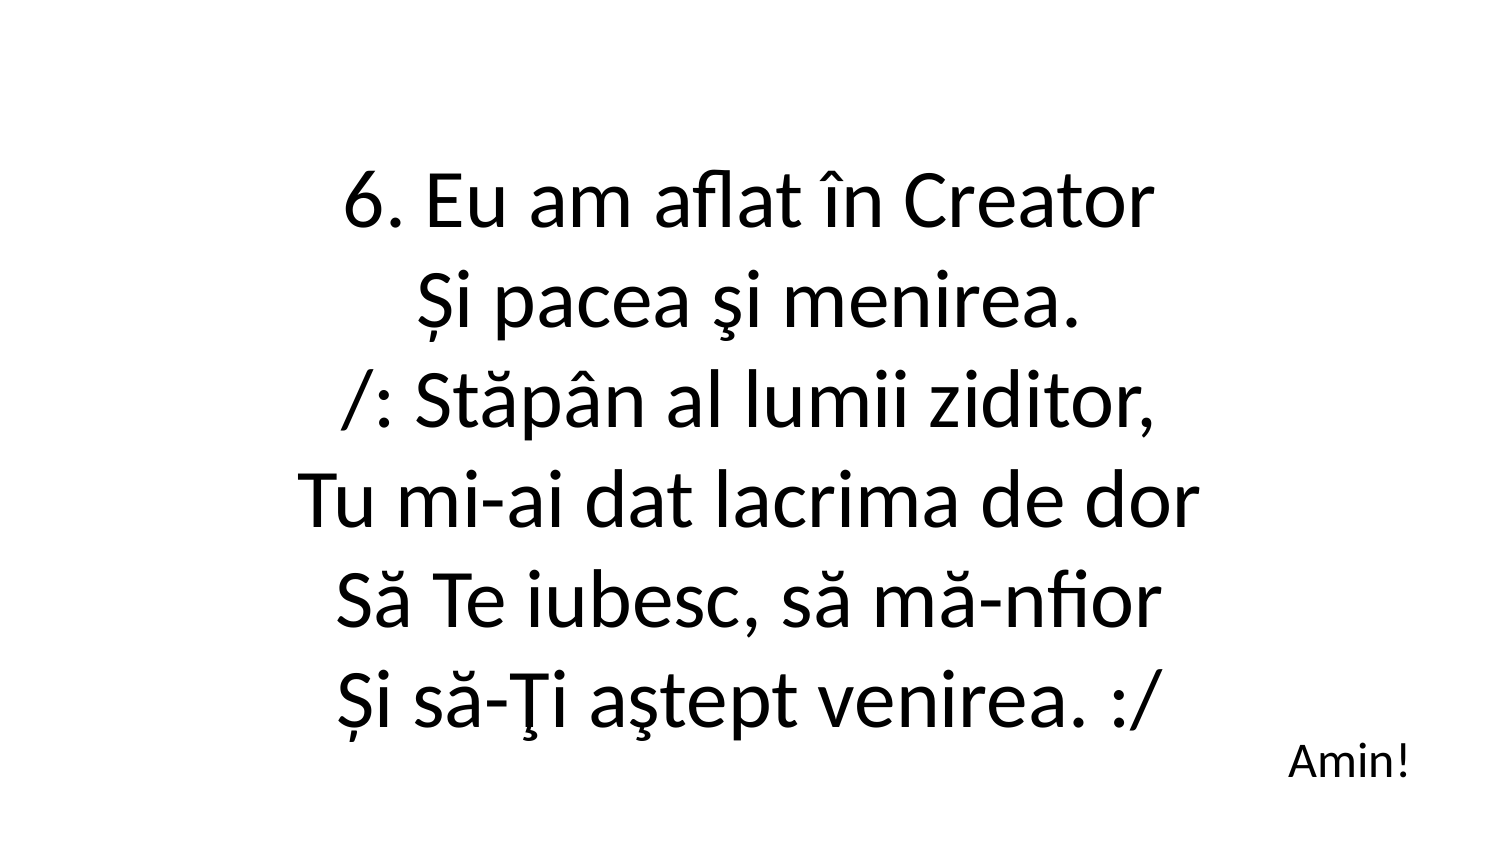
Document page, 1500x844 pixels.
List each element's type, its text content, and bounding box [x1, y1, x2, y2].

text_box 6. Eu am aflat în Creator Și pacea şi menirea. /: Stăpân al lumii ziditor, Tu mi-ai dat lacrima de dor Să Te iubesc, să mă-nfior Și să-Ţi aştept venirea. :/ [282, 92, 1218, 752]
text_box Amin! [1273, 674, 1427, 795]
